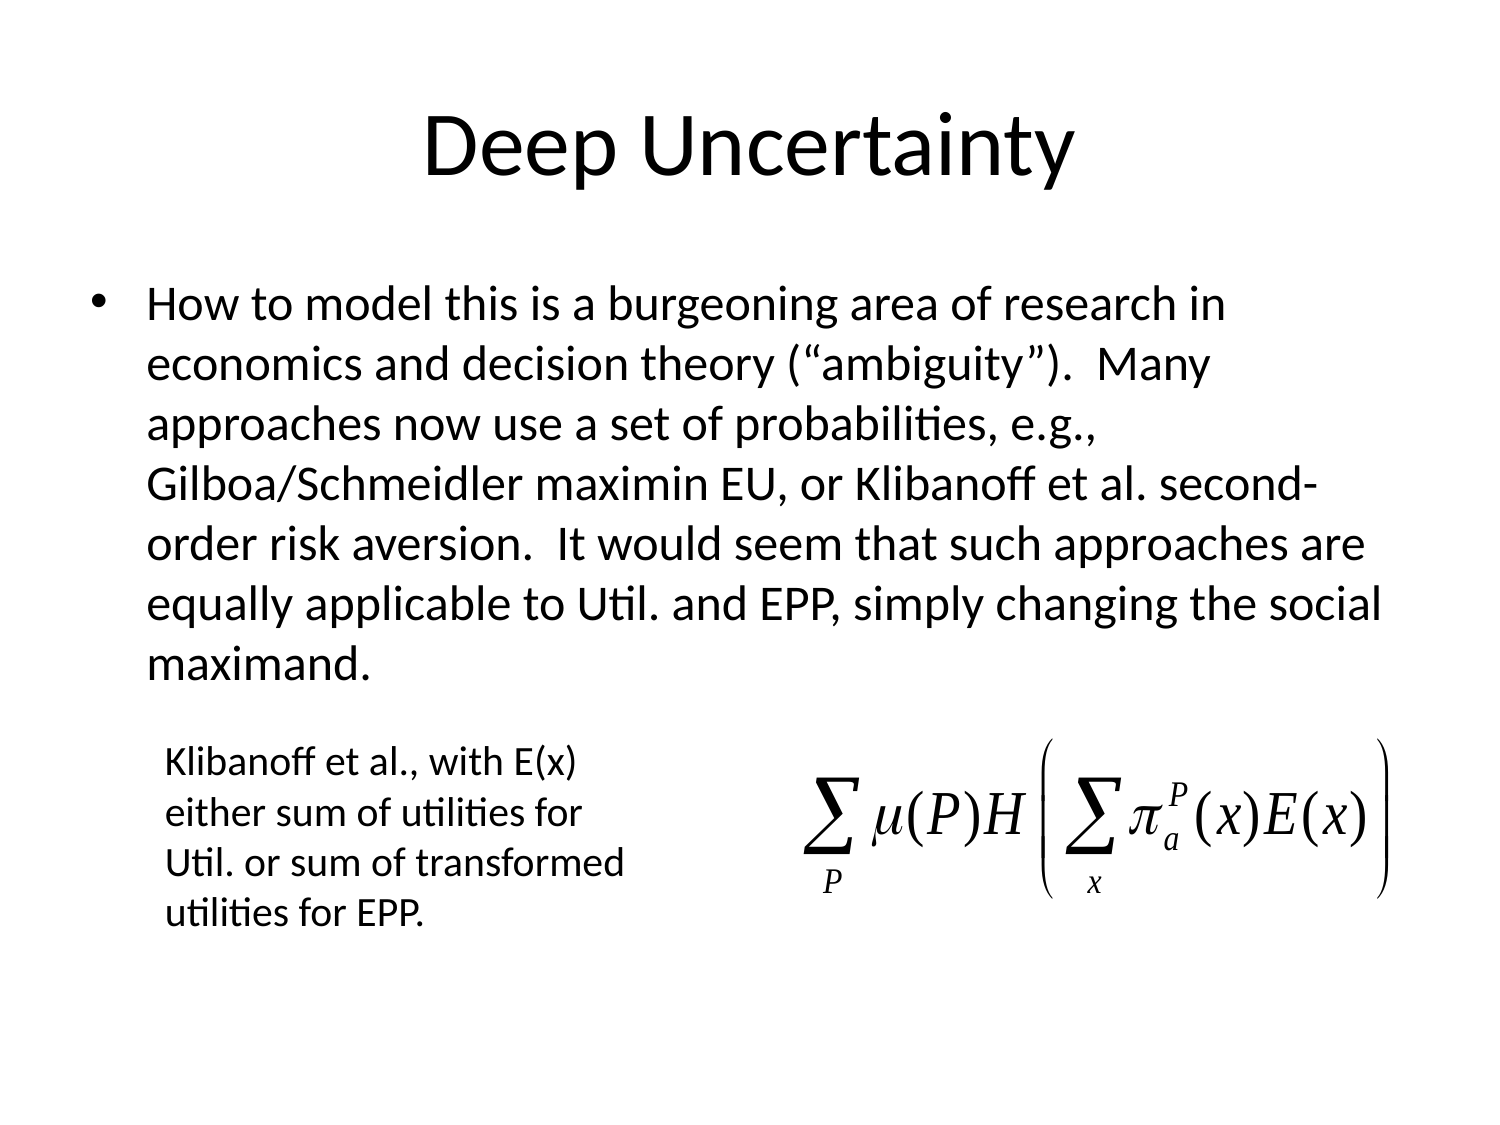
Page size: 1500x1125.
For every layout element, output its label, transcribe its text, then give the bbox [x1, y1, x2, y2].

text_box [795, 724, 1405, 913]
text_box Klibanoff et al., with E(x) either sum of utilities for Util. or sum of transformed utilities for EPP. [149, 726, 675, 942]
title Deep Uncertainty [75, 45, 1425, 233]
list How to model this is a burgeoning area of research in economics and decision theory (“ambiguity”). Many approaches now use a set of probabilities, e.g., Gilboa/Schmeidler maximin EU, or Klibanoff et al. second-order risk aversion. It would seem that such approaches are equally applicable to Util. and EPP, simply changing the social maximand. [75, 262, 1425, 700]
